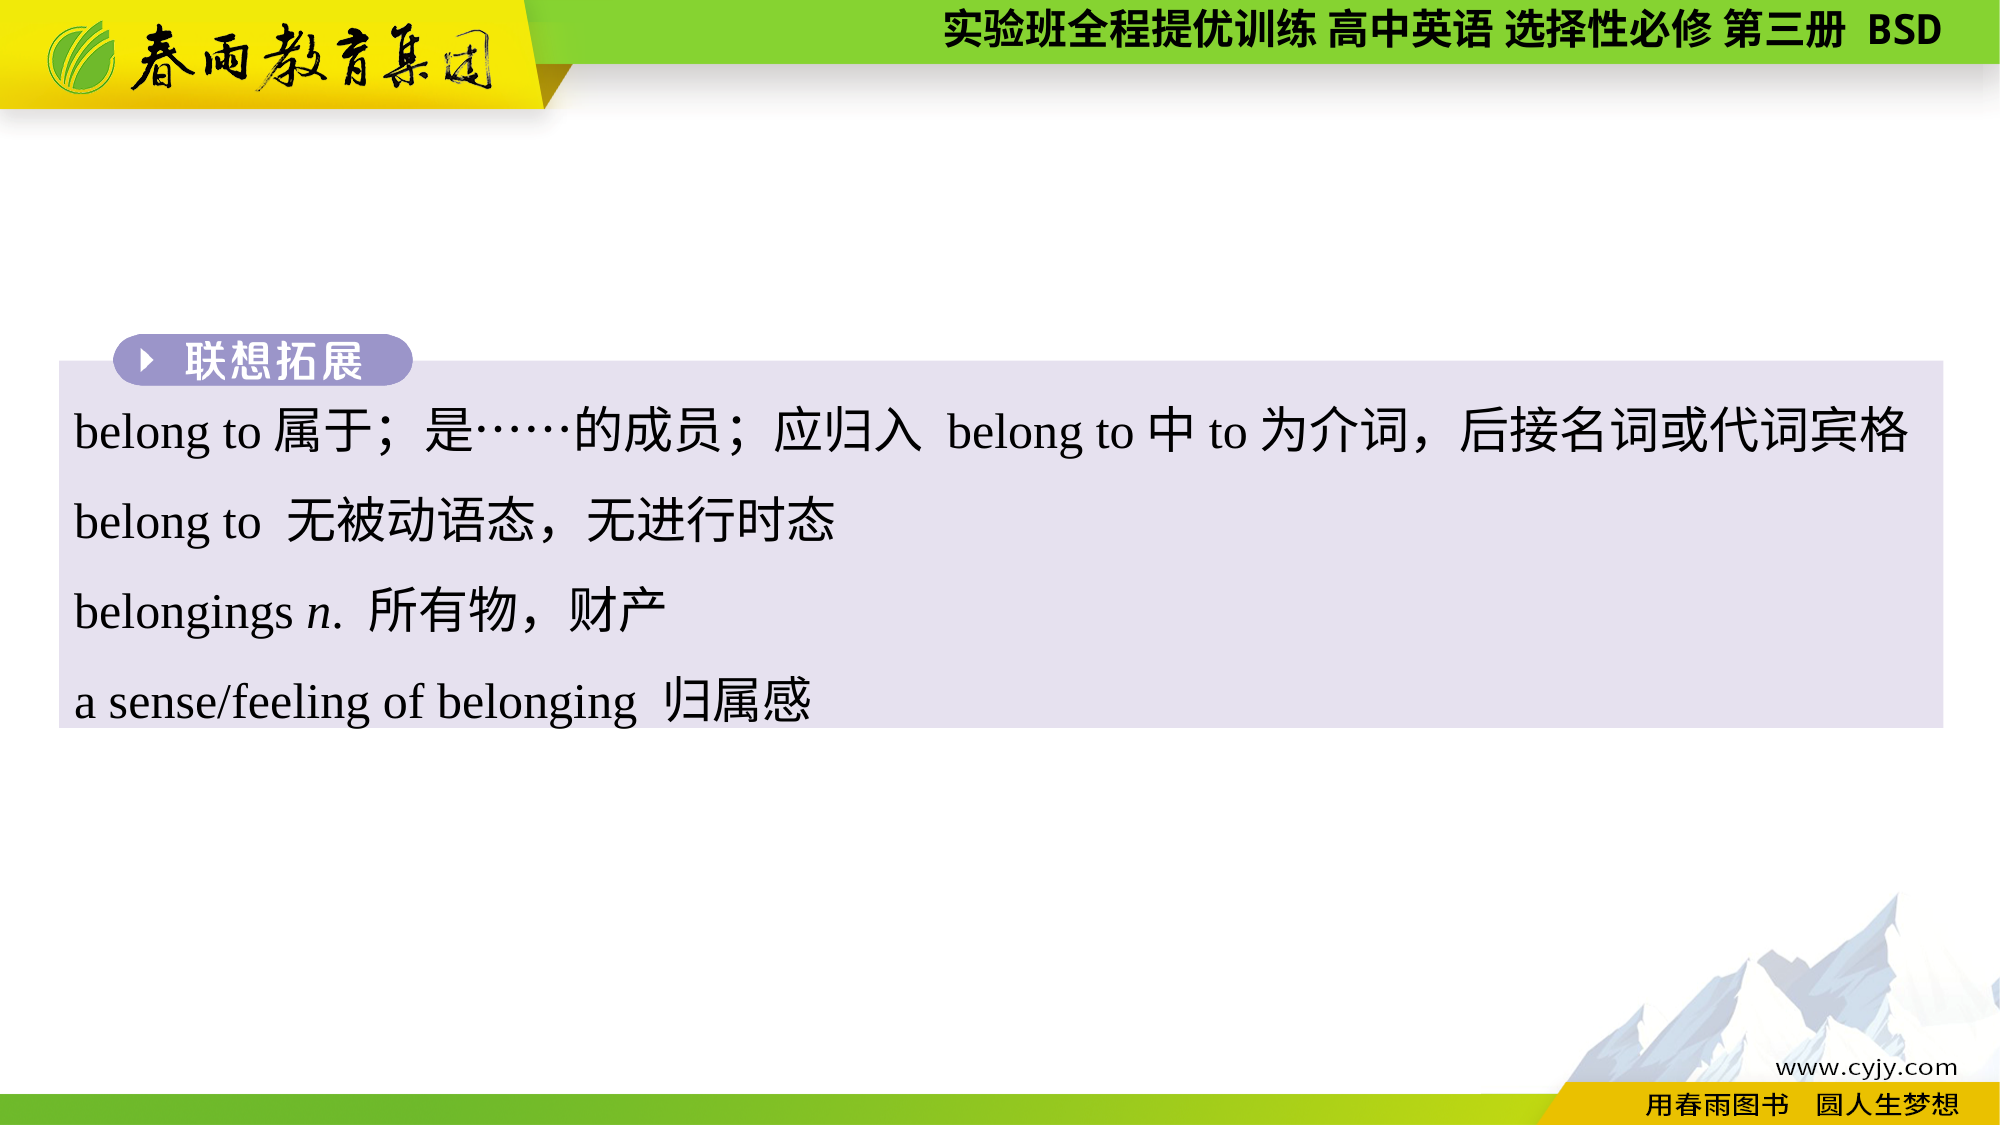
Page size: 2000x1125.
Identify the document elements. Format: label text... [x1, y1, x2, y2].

picture [0, 0, 2000, 1125]
list belong to属于；是……的成员；应归入 belong to中to为介词，后接名词或代词宾格 belong to 无被动语态，无进行时态 belongings n. 所有物，财产 a sense/feeling of belonging 归属感 [59, 360, 1944, 728]
